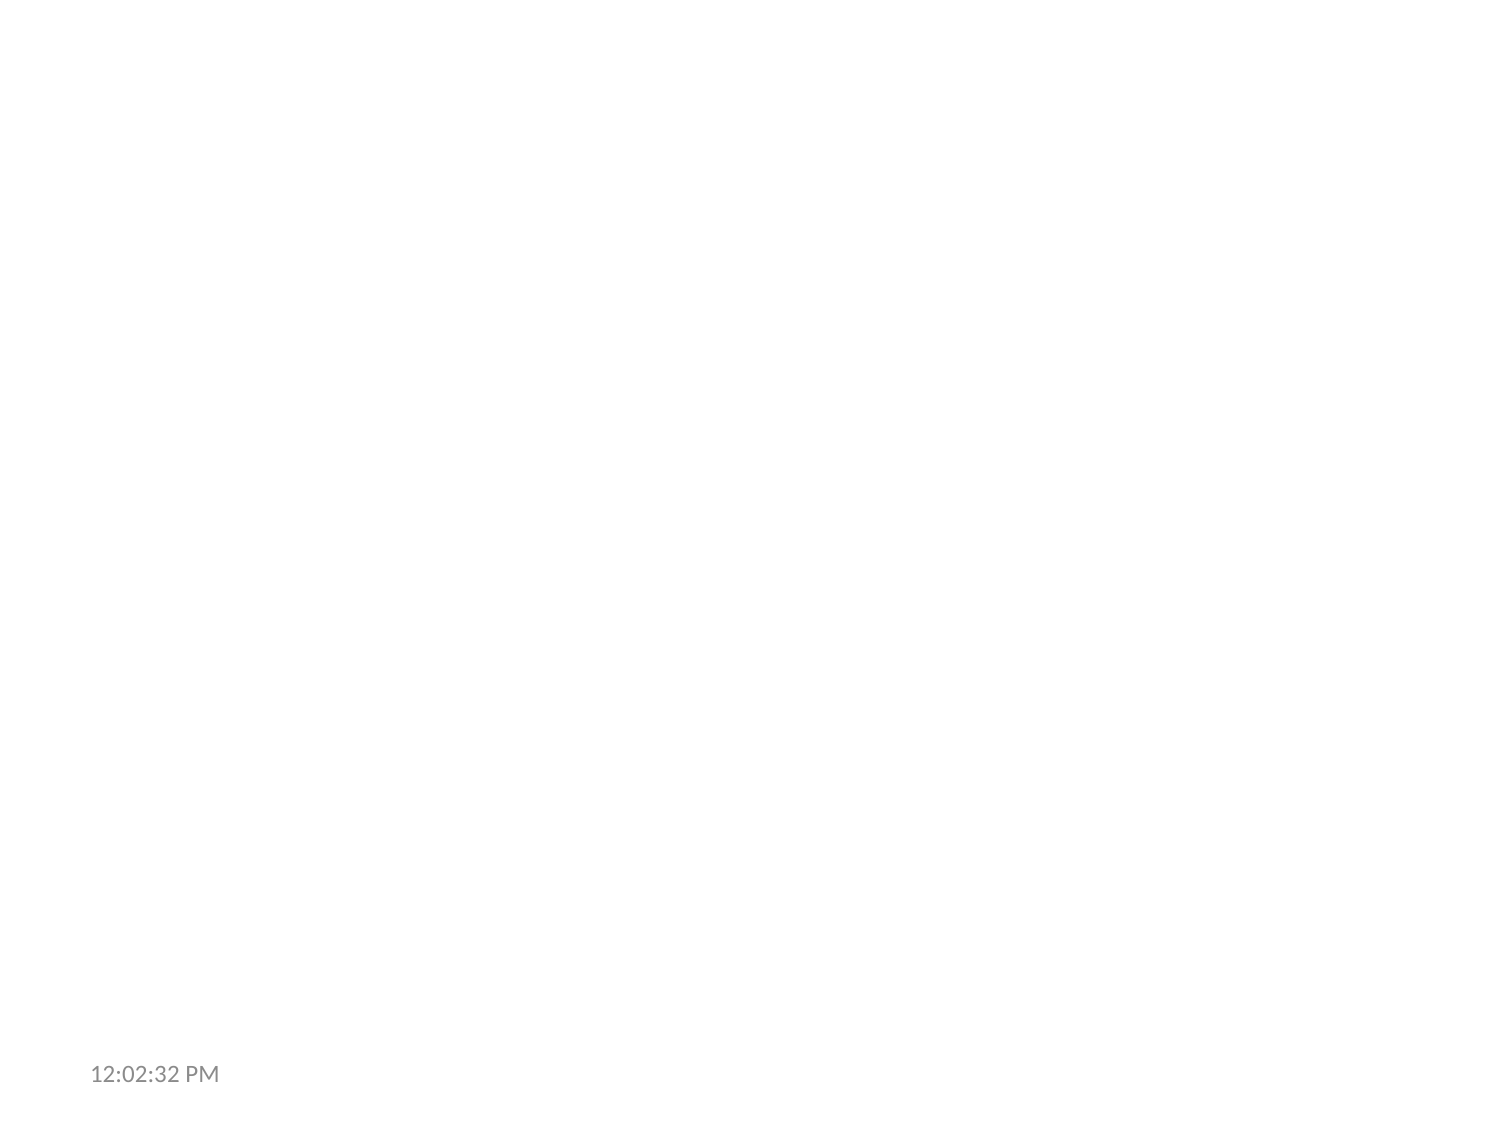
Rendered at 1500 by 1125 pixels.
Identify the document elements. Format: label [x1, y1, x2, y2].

slide_number [75, 1042, 425, 1103]
